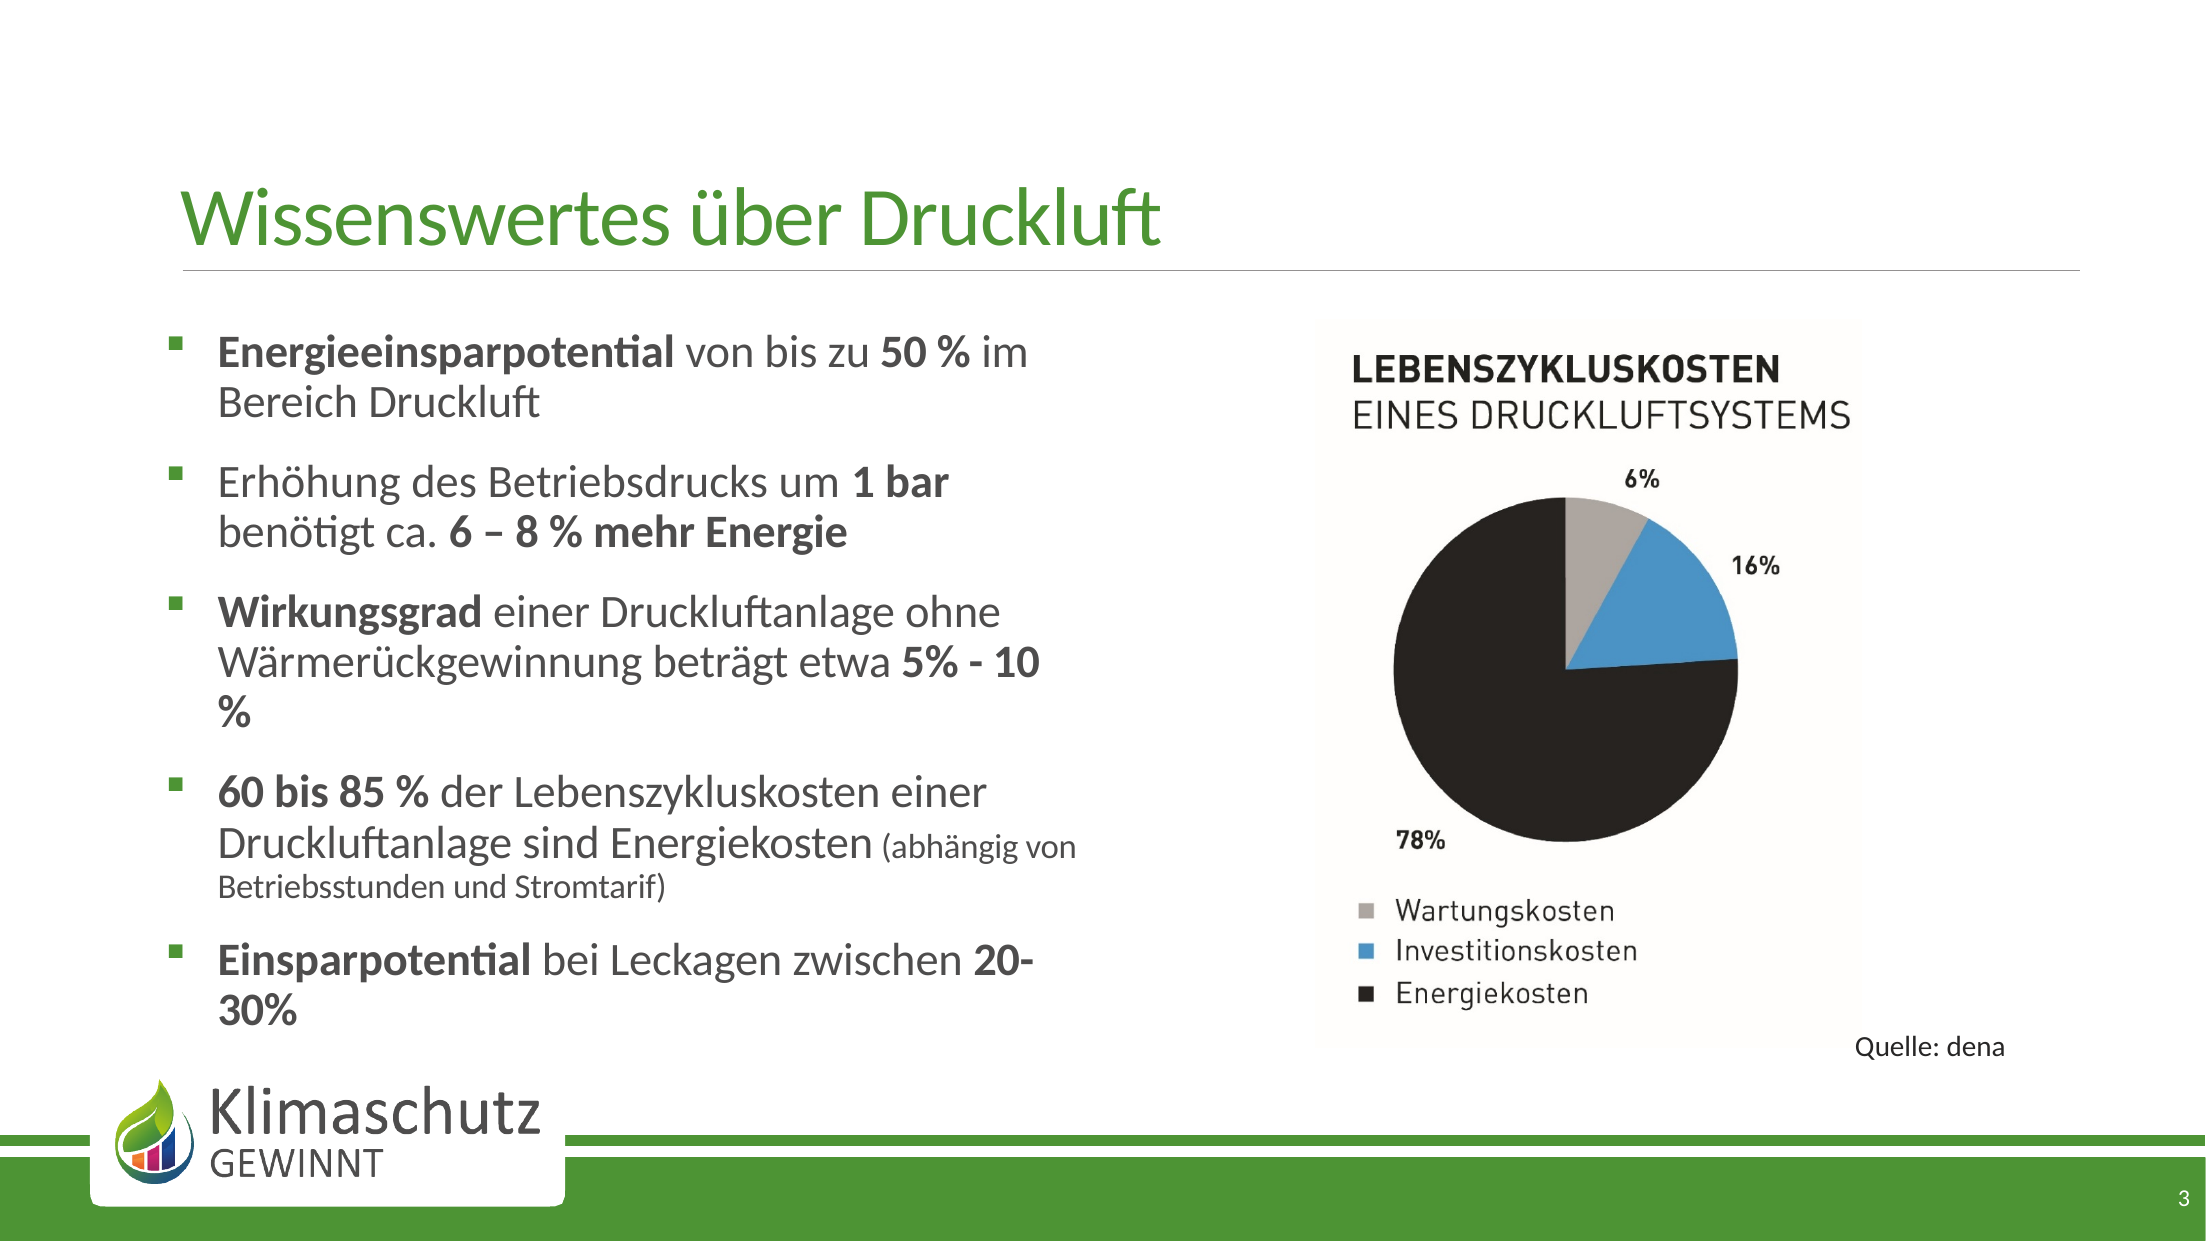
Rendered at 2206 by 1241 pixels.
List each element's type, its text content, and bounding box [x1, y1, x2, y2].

text_box Quelle: dena [1840, 1019, 2078, 1070]
title Wissenswertes über Druckluft [165, 51, 2078, 271]
list Energieeinsparpotential von bis zu 50 % im Bereich Druckluft Erhöhung des Betriebsdrucks um 1 bar benötigt ca. 6 – 8 % mehr Energie Wirkungsgrad einer Druckluftanlage ohne Wärmerückgewinnung beträgt etwa 5% - 10 % 60 bis 85 % der Lebenszykluskosten einer Druckluftanlage sind Energiekosten (abhängig von Betriebsstunden und Stromtarif) Einsparpotential bei Leckagen zwischen 20-30% [165, 319, 1078, 1048]
slide_number 3 [2040, 841, 2191, 1241]
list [1314, 319, 1862, 1049]
picture [113, 1076, 543, 1190]
